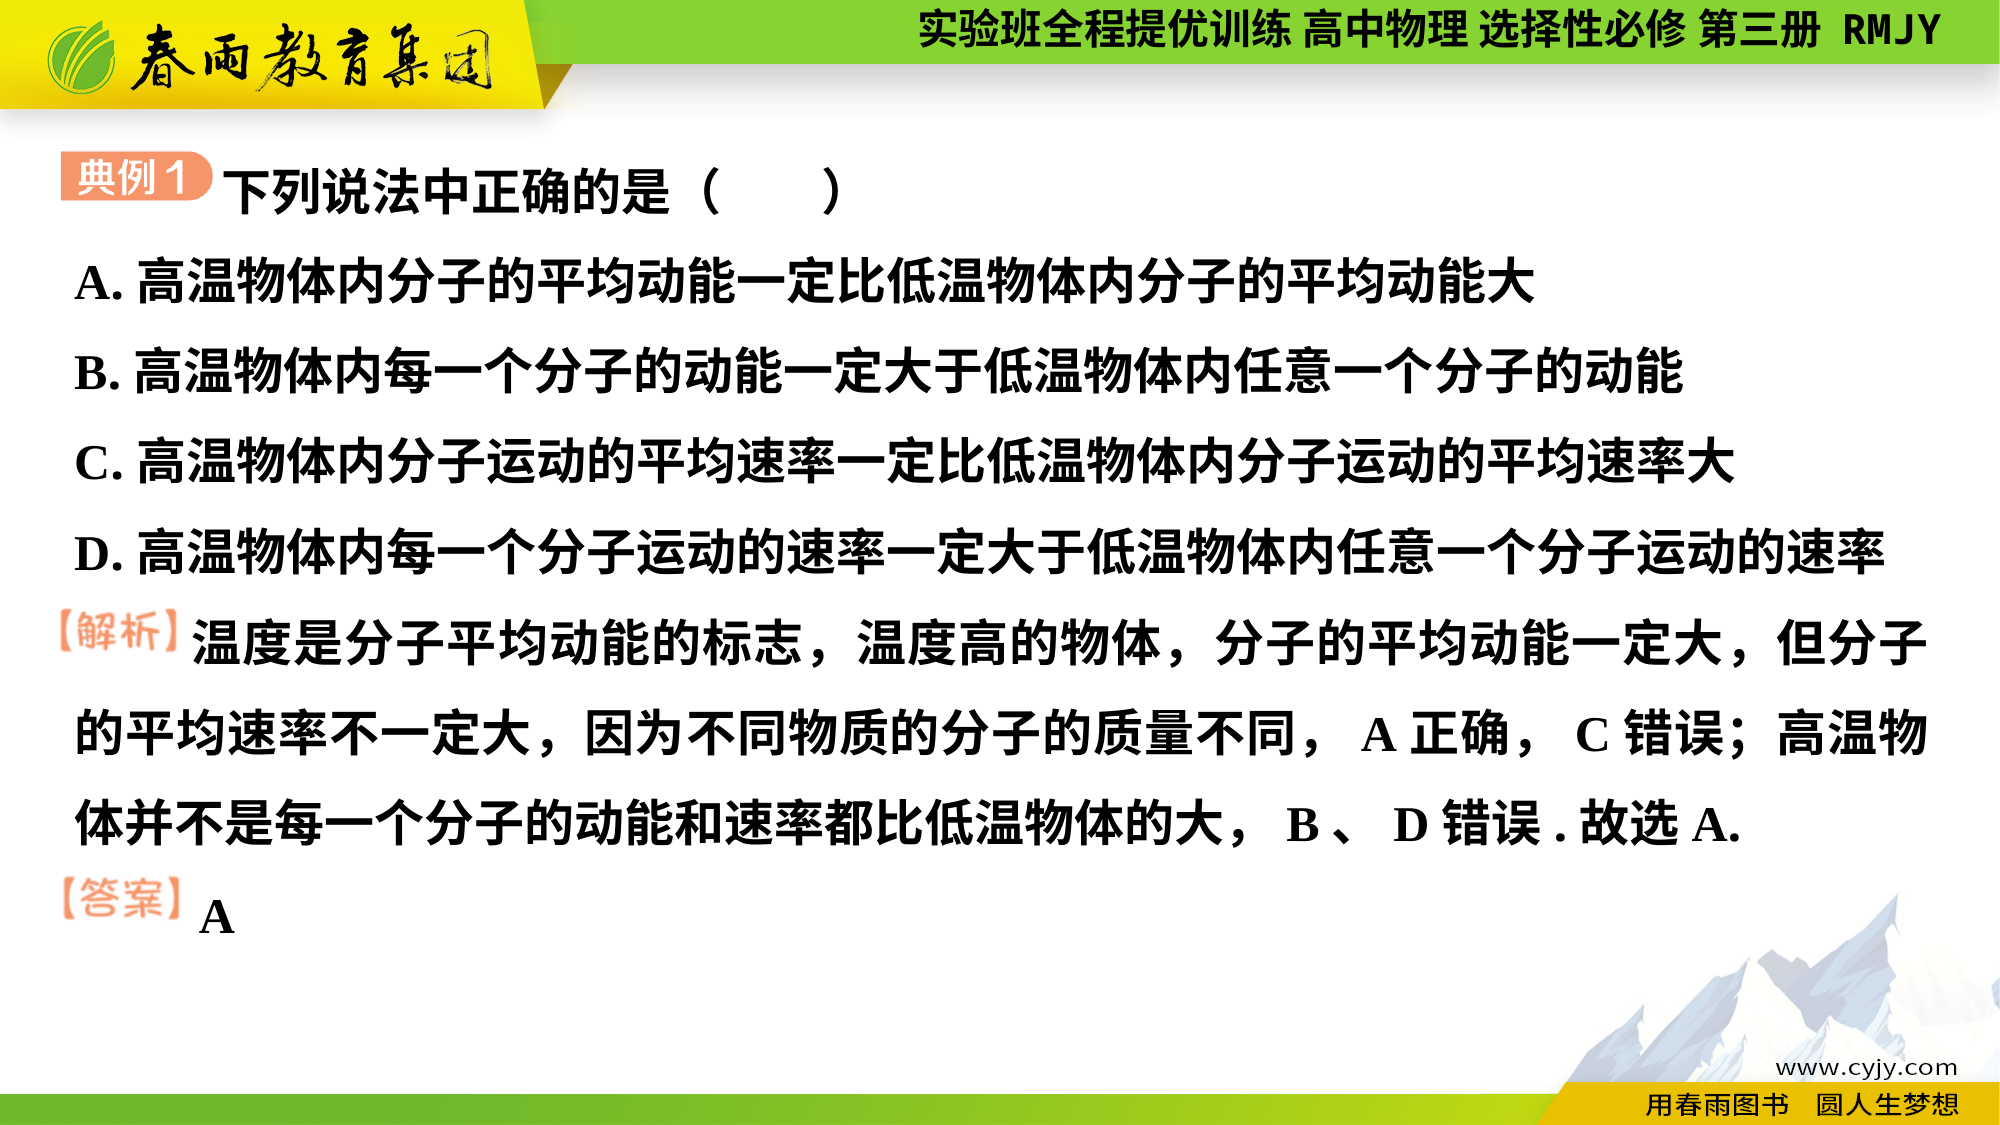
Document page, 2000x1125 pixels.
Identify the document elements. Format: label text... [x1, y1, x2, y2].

text_box A [59, 845, 268, 951]
text_box 温度是分子平均动能的标志，温度高的物体，分子的平均动能一定大，但分子的平均速率不一定大，因为不同物质的分子的质量不同，A正确，C错误；高温物体并不是每一个分子的动能和速率都比低温物体的大，B、D错误.故选A. [59, 574, 1944, 860]
list 下列说法中正确的是（ ） A.高温物体内分子的平均动能一定比低温物体内分子的平均动能大 B.高温物体内每一个分子的动能一定大于低温物体内任意一个分子的动能 C.高温物体内分子运动的平均速率一定比低温物体内分子运动的平均速率大 D.高温物体内每一个分子运动的速率一定大于低温物体内任意一个分子运动的速率 [59, 122, 1944, 574]
picture [0, 0, 2000, 1125]
